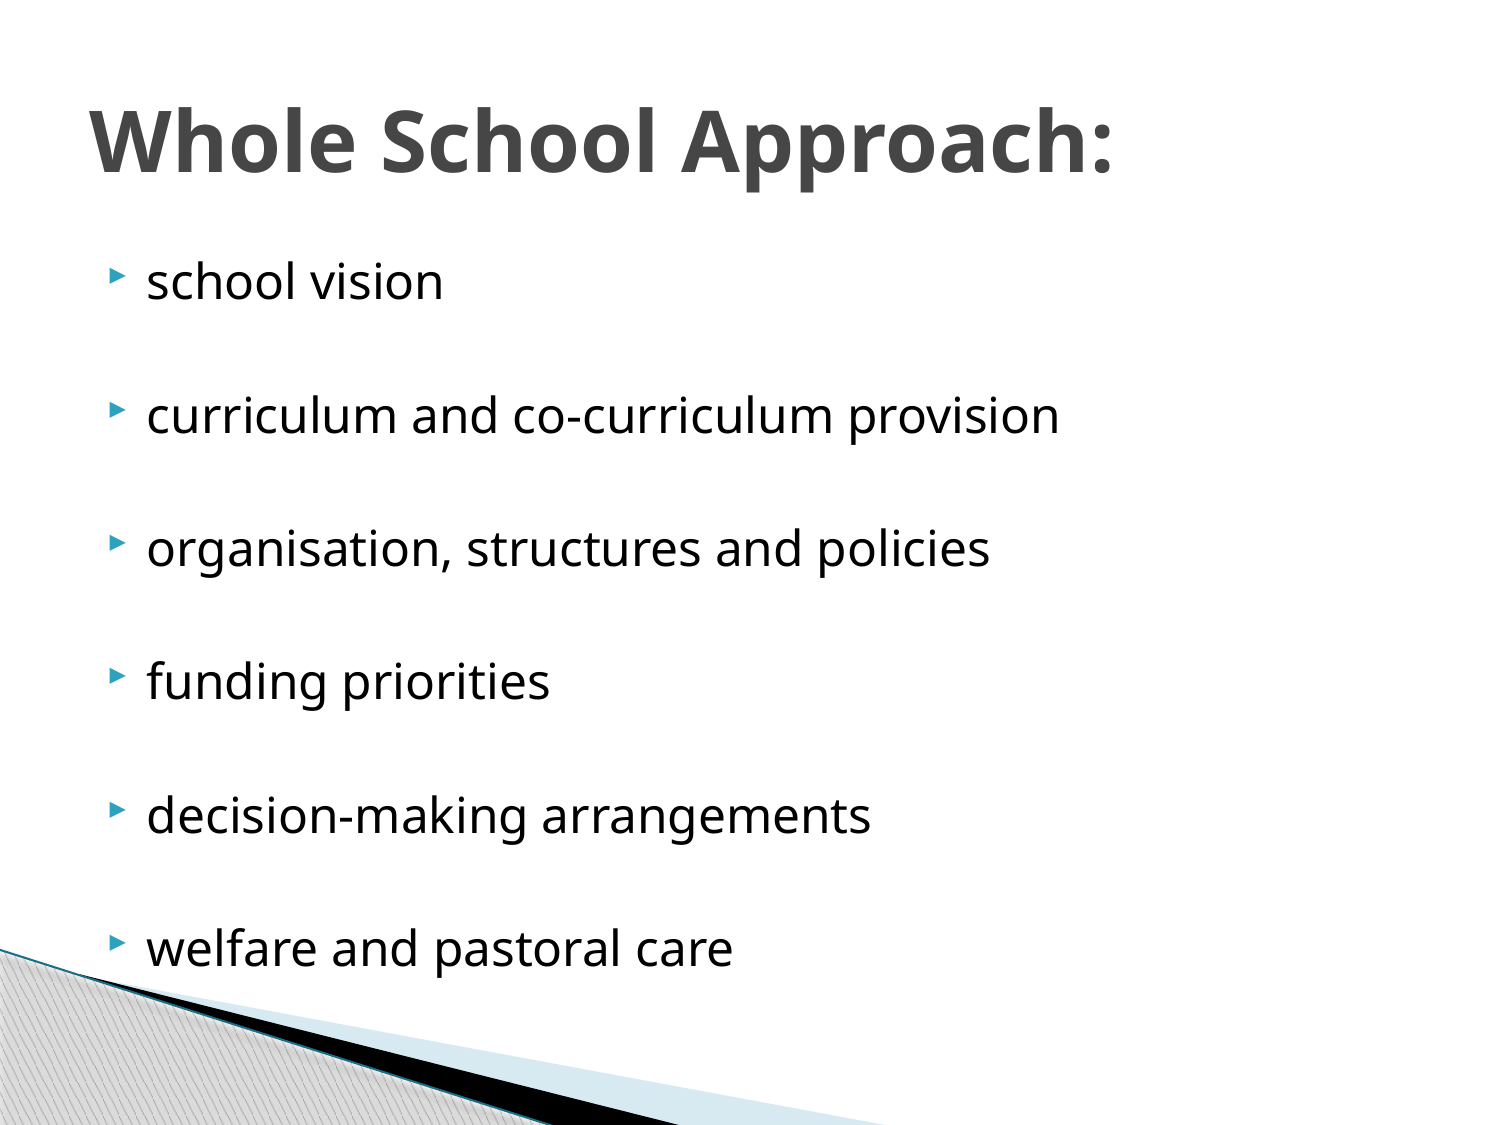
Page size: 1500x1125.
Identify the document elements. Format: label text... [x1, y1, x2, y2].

list school vision curriculum and co-curriculum provision organisation, structures and policies funding priorities decision-making arrangements welfare and pastoral care [75, 243, 1425, 986]
title Whole School Approach: [75, 45, 1425, 233]
